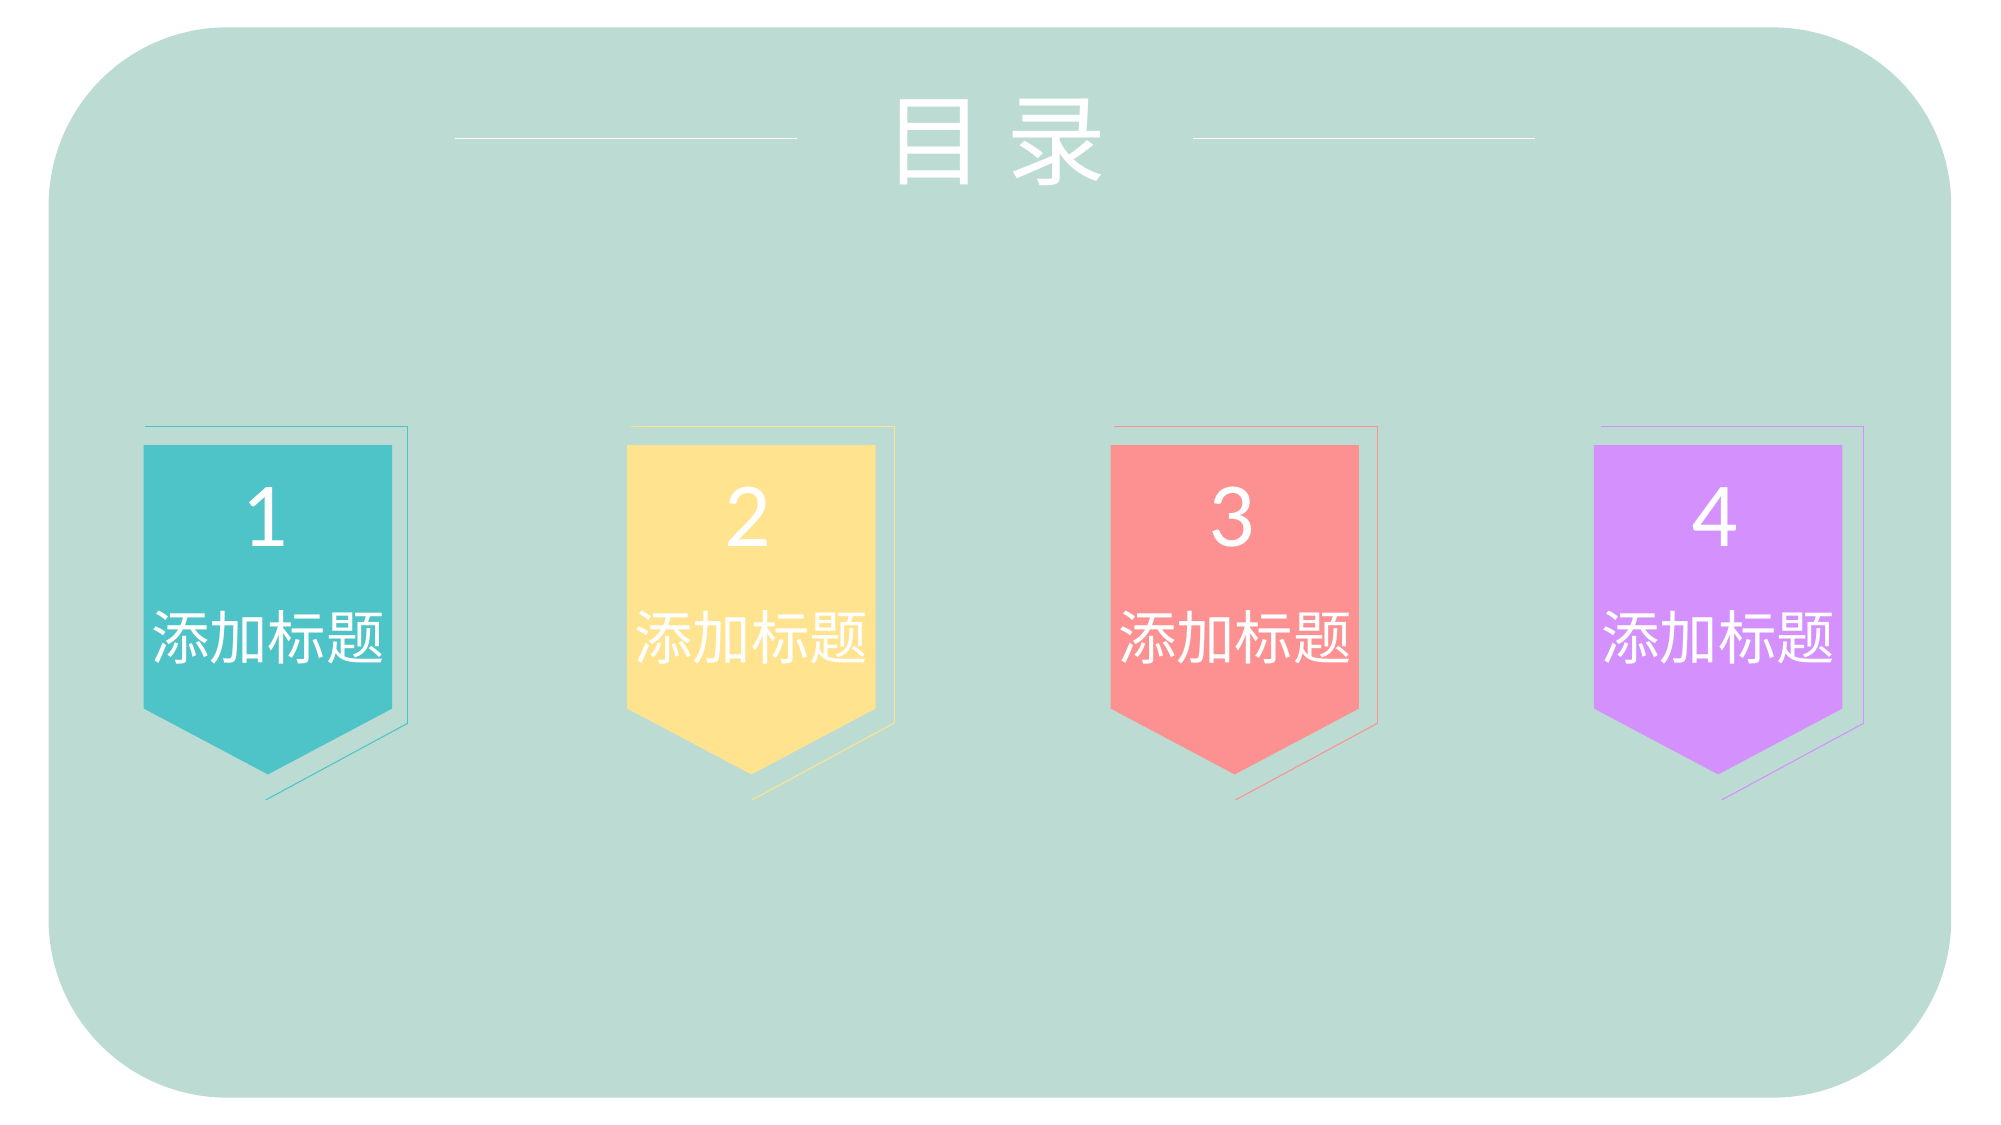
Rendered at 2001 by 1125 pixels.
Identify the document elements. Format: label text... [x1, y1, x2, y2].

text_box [1058, 426, 1412, 800]
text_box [1541, 426, 1895, 800]
text_box [47, 26, 1953, 1099]
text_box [574, 426, 928, 800]
text_box 目 录 [836, 69, 1155, 205]
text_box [91, 426, 445, 800]
